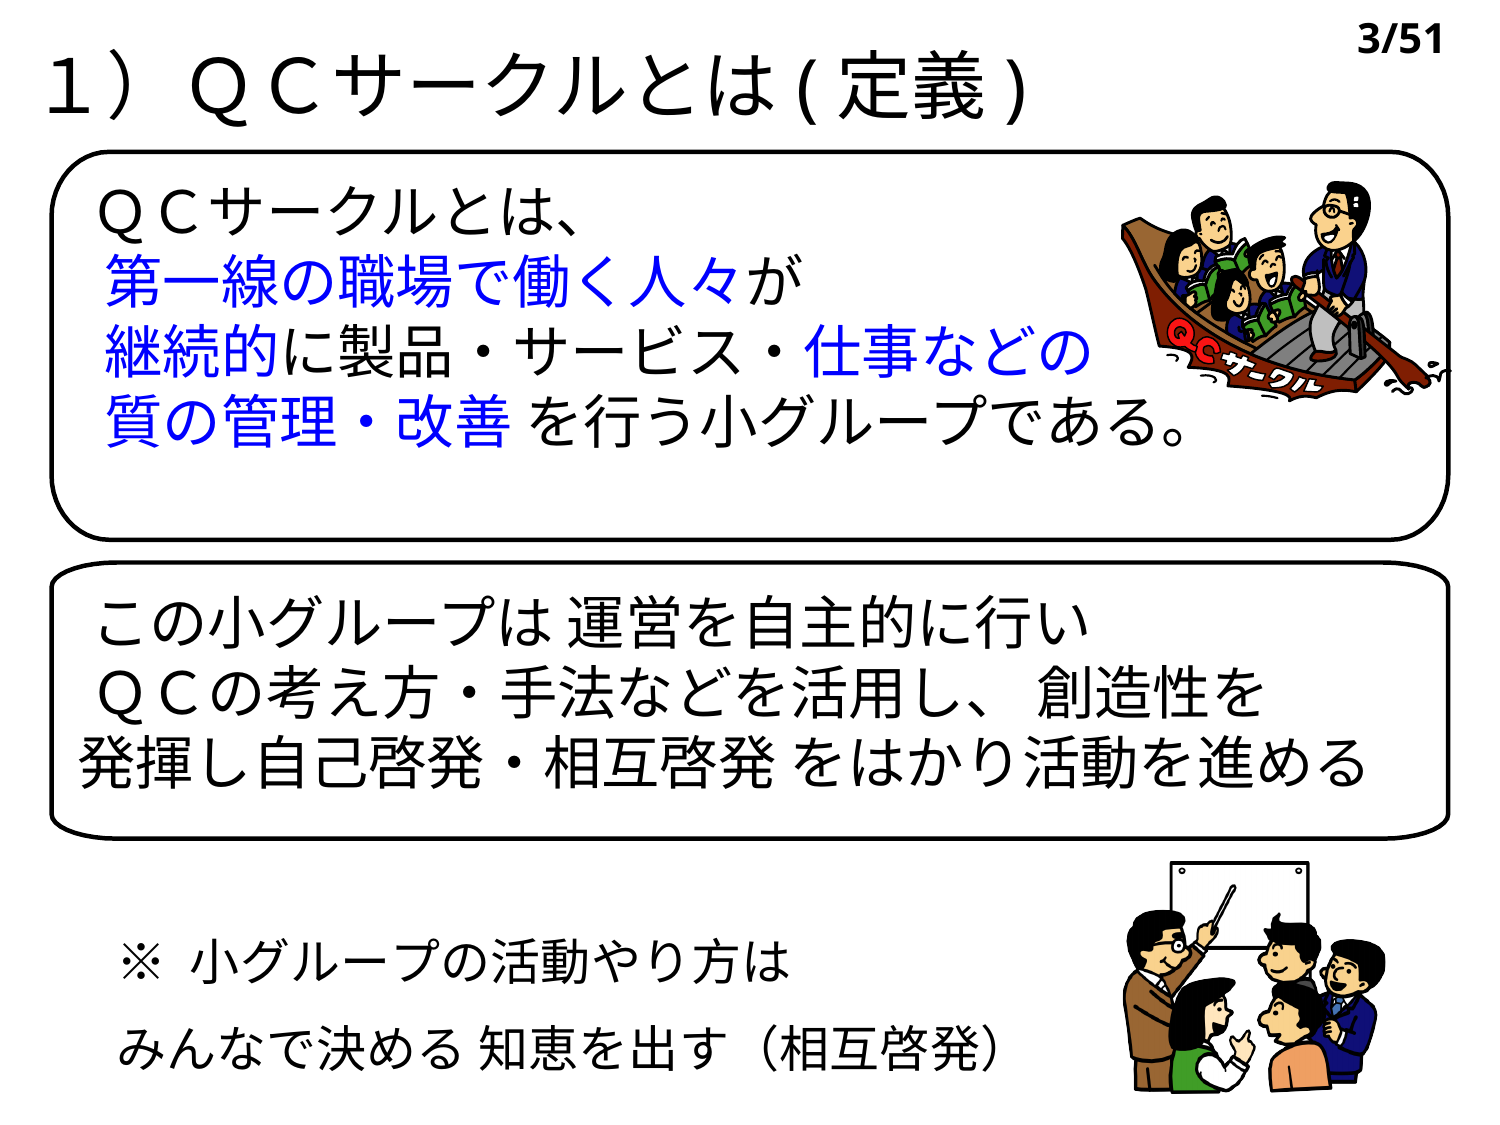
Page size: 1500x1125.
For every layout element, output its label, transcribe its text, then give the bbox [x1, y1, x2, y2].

text_box [1122, 861, 1386, 1094]
text_box １）ＱＣサークルとは(定義) [29, 20, 1320, 129]
picture [1120, 179, 1453, 403]
text_box 3/51 [1357, 18, 1500, 62]
text_box ※ 小グループの活動やり方は みんなで決める 知恵を出す（相互啓発） [114, 902, 1062, 1077]
text_box この小グループは 運営を自主的に行い ＱＣの考え方・手法などを活用し、 創造性を 発揮し自己啓発・相互啓発 をはかり活動を進める [51, 562, 1449, 839]
text_box ＱＣサークルとは、 第一線の職場で働く人々が 継続的に製品・サービス・仕事などの 質の管理・改善 を行う小グループである。 [51, 151, 1449, 540]
